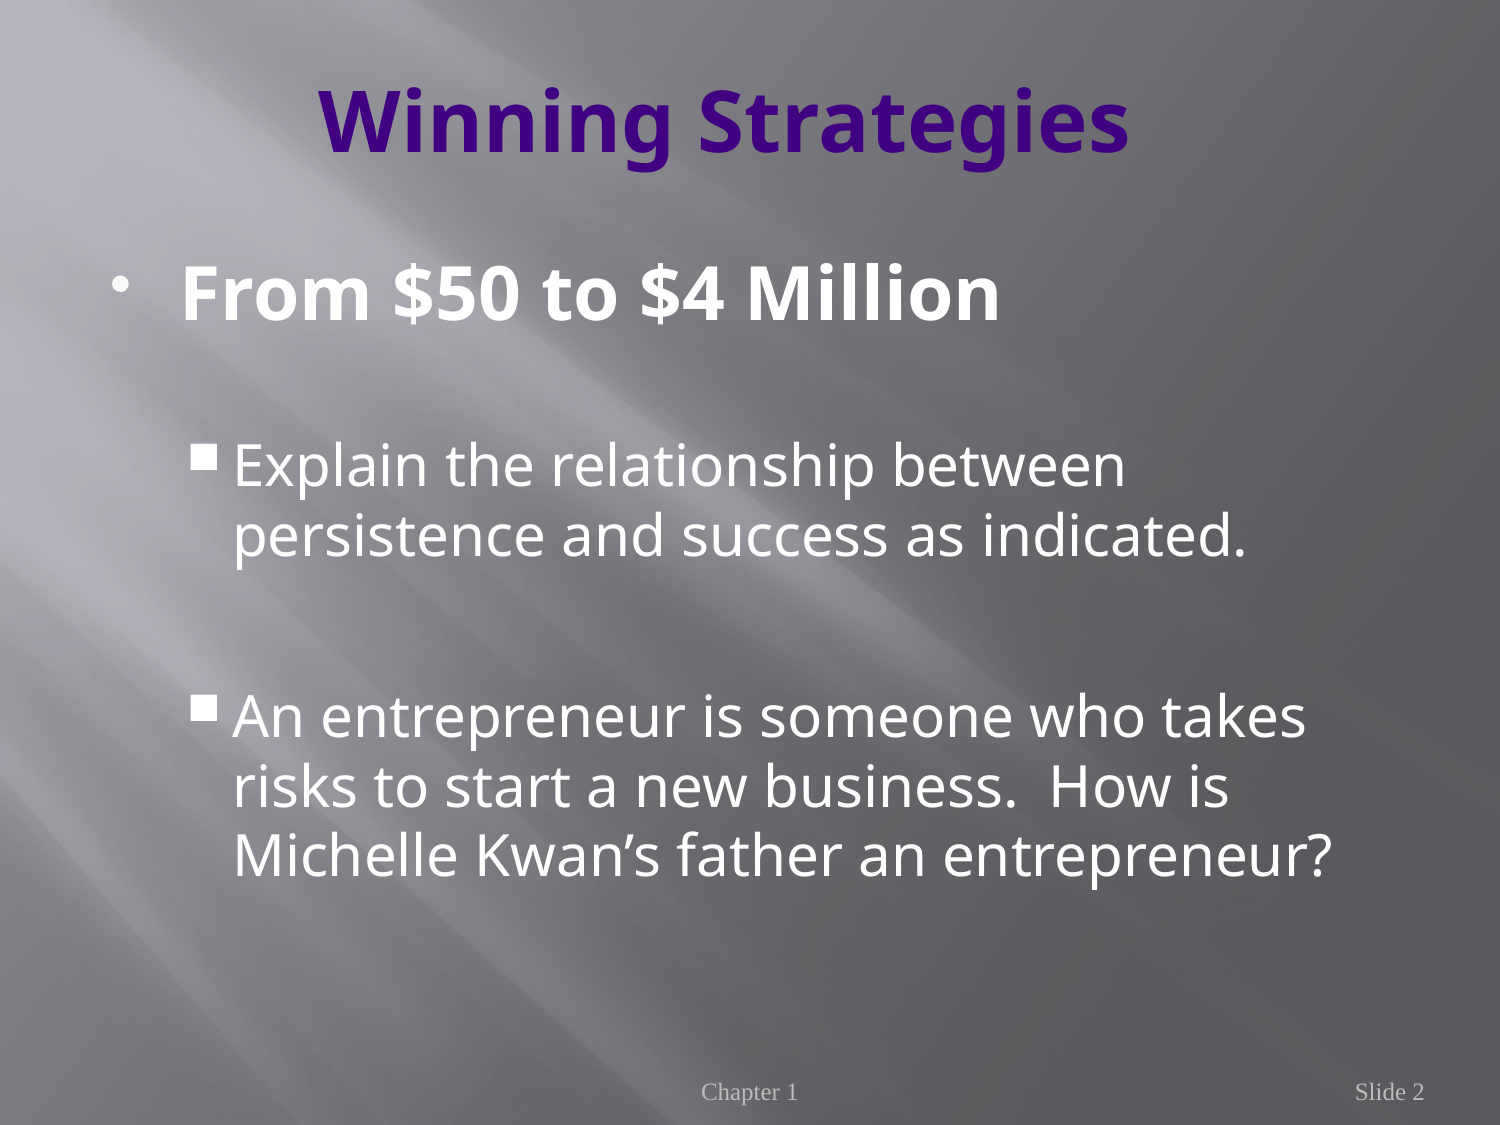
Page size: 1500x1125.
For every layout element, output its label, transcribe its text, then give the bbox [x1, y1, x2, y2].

slide_number Slide 2 [1299, 1052, 1425, 1113]
title Winning Strategies [62, 24, 1388, 213]
list From $50 to $4 Million Explain the relationship between persistence and success as indicated. An entrepreneur is someone who takes risks to start a new business. How is Michelle Kwan’s father an entrepreneur? [75, 237, 1463, 1000]
footer Chapter 1 [512, 1052, 988, 1113]
